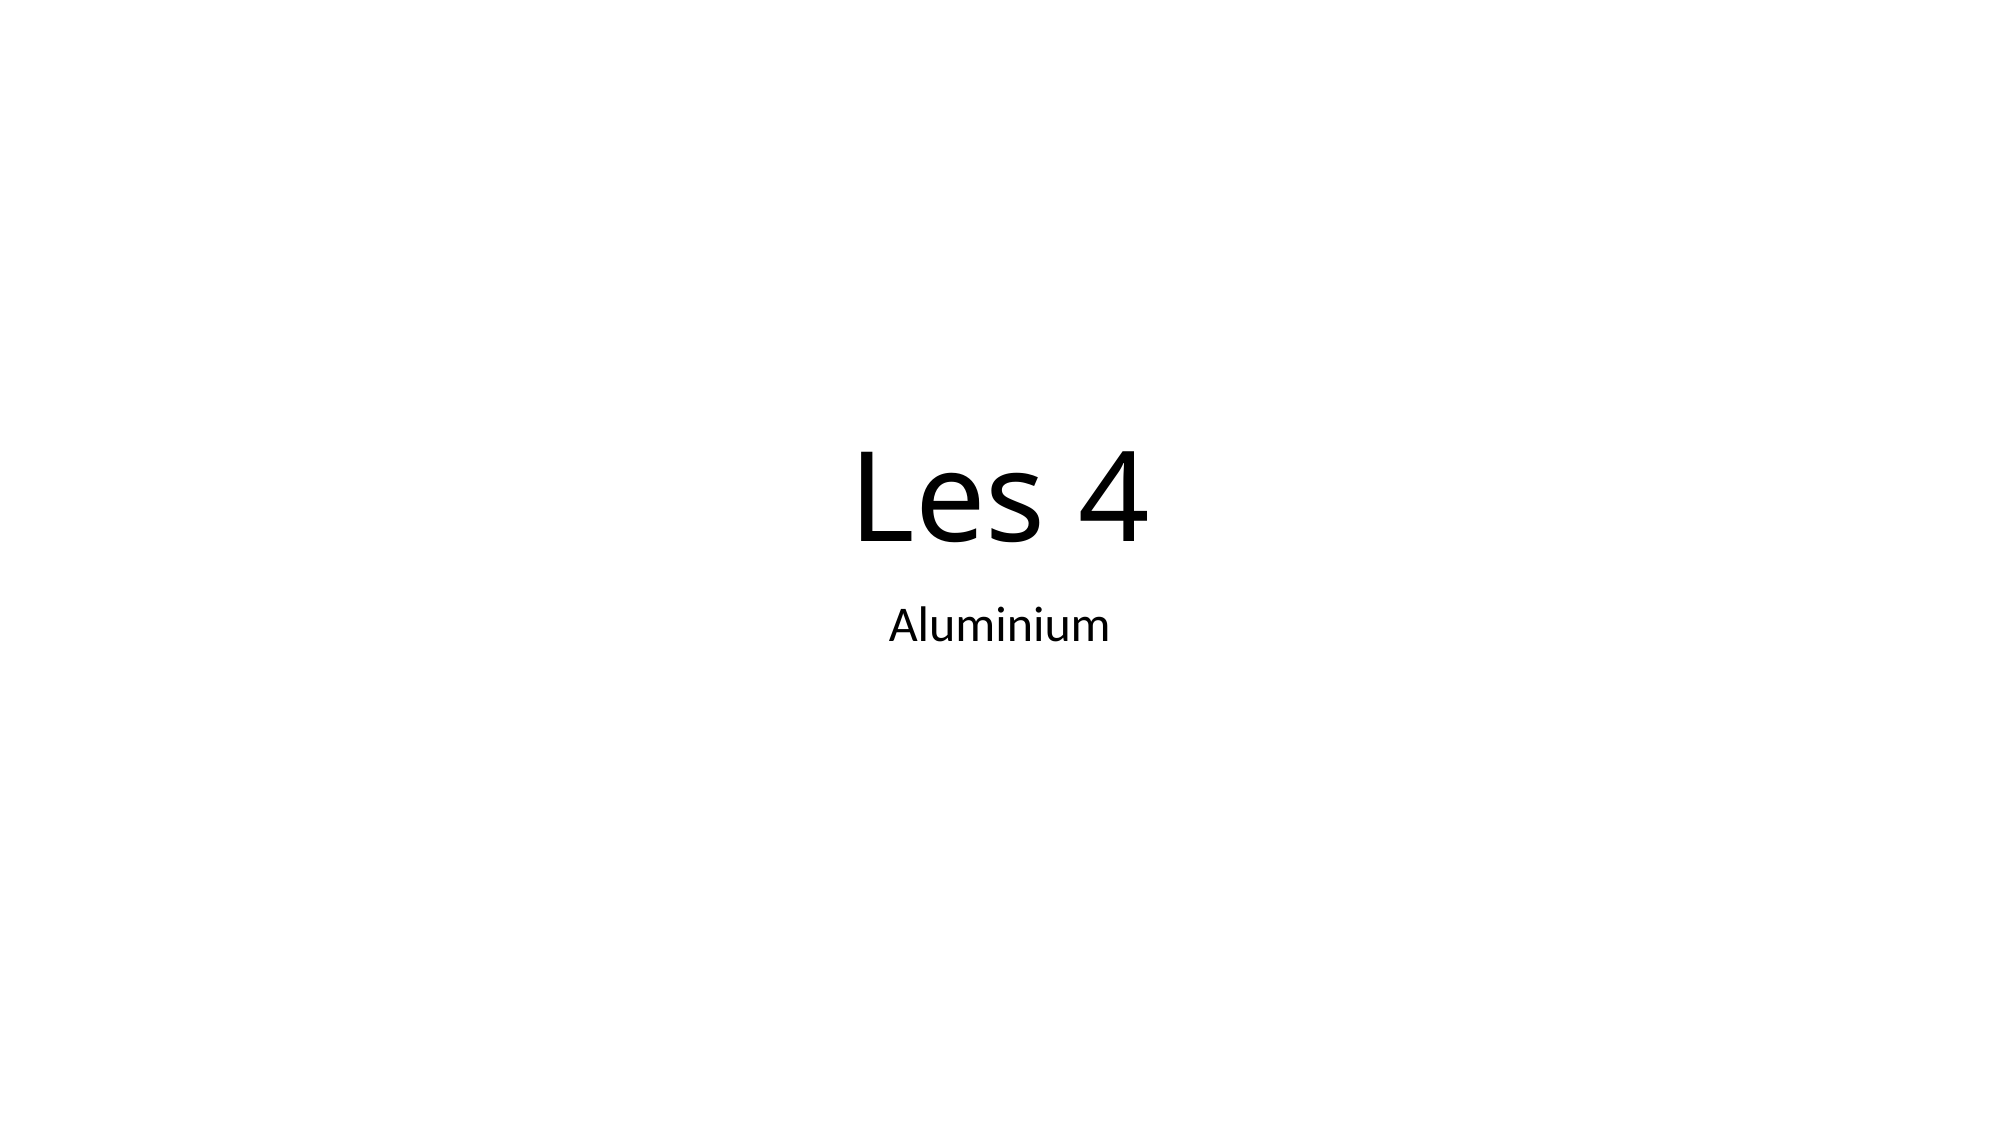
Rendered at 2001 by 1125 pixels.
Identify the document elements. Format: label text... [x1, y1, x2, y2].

title Les 4 [249, 184, 1750, 576]
subtitle Aluminium [249, 590, 1750, 863]
